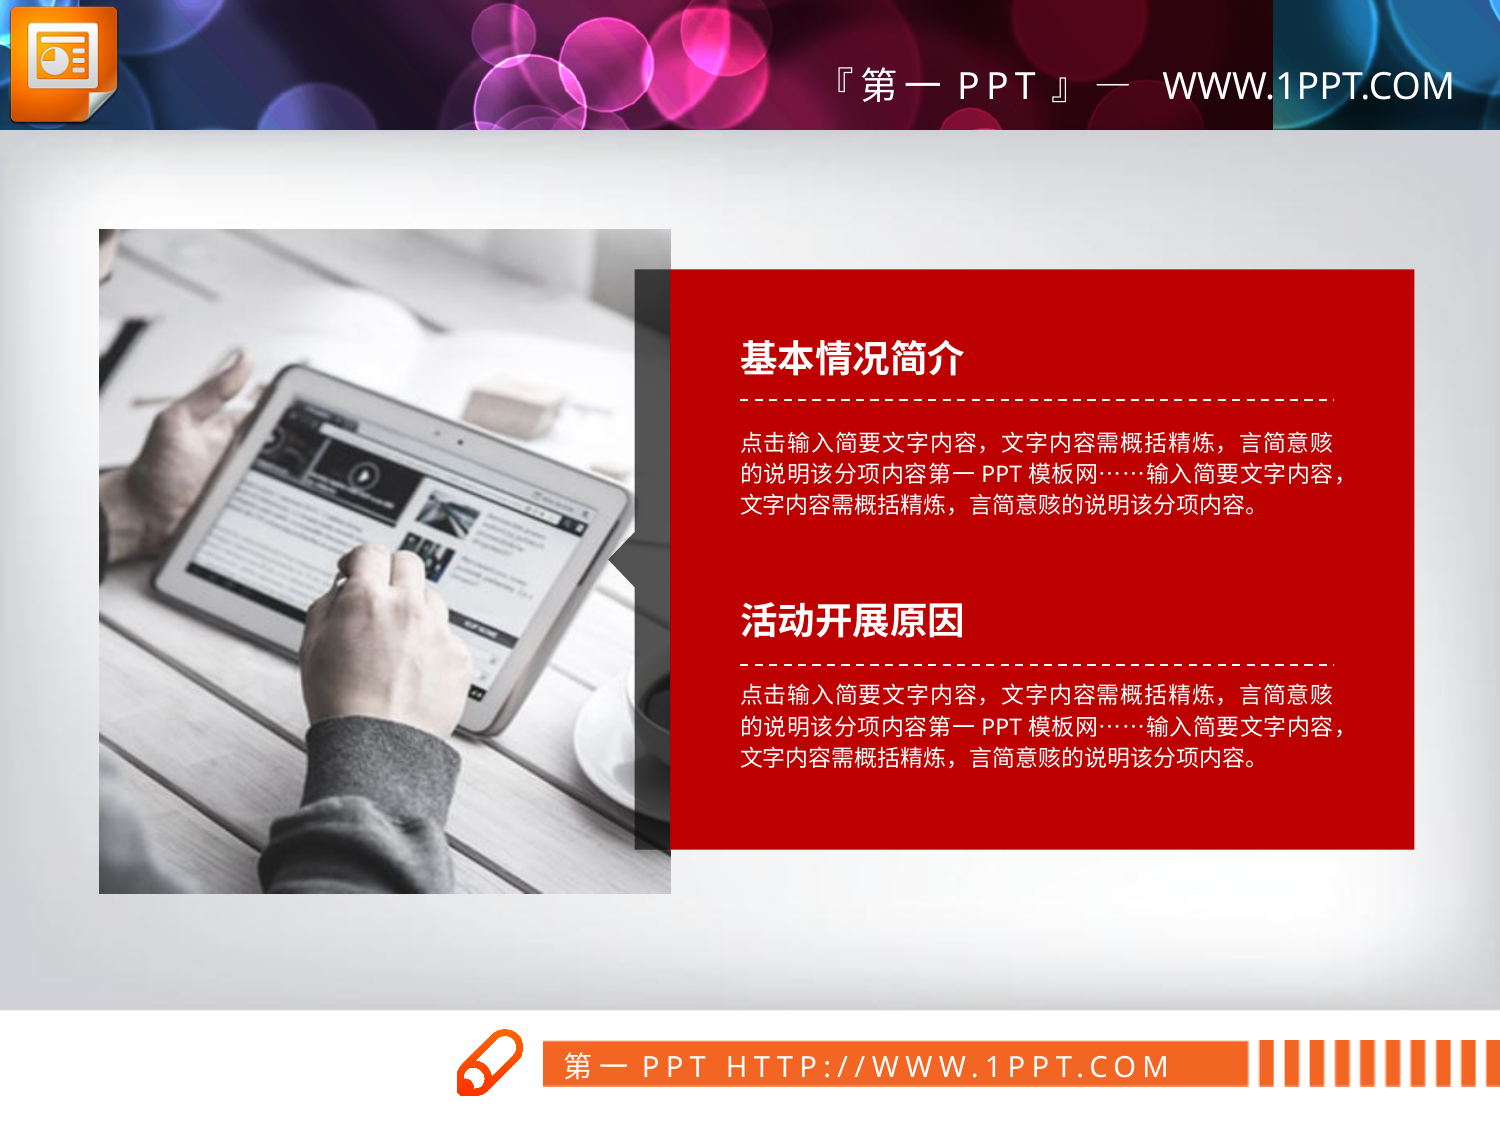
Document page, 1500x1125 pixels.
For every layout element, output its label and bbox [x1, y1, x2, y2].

text_box [607, 269, 1415, 850]
picture [0, 0, 1500, 1012]
picture [543, 1040, 1500, 1087]
